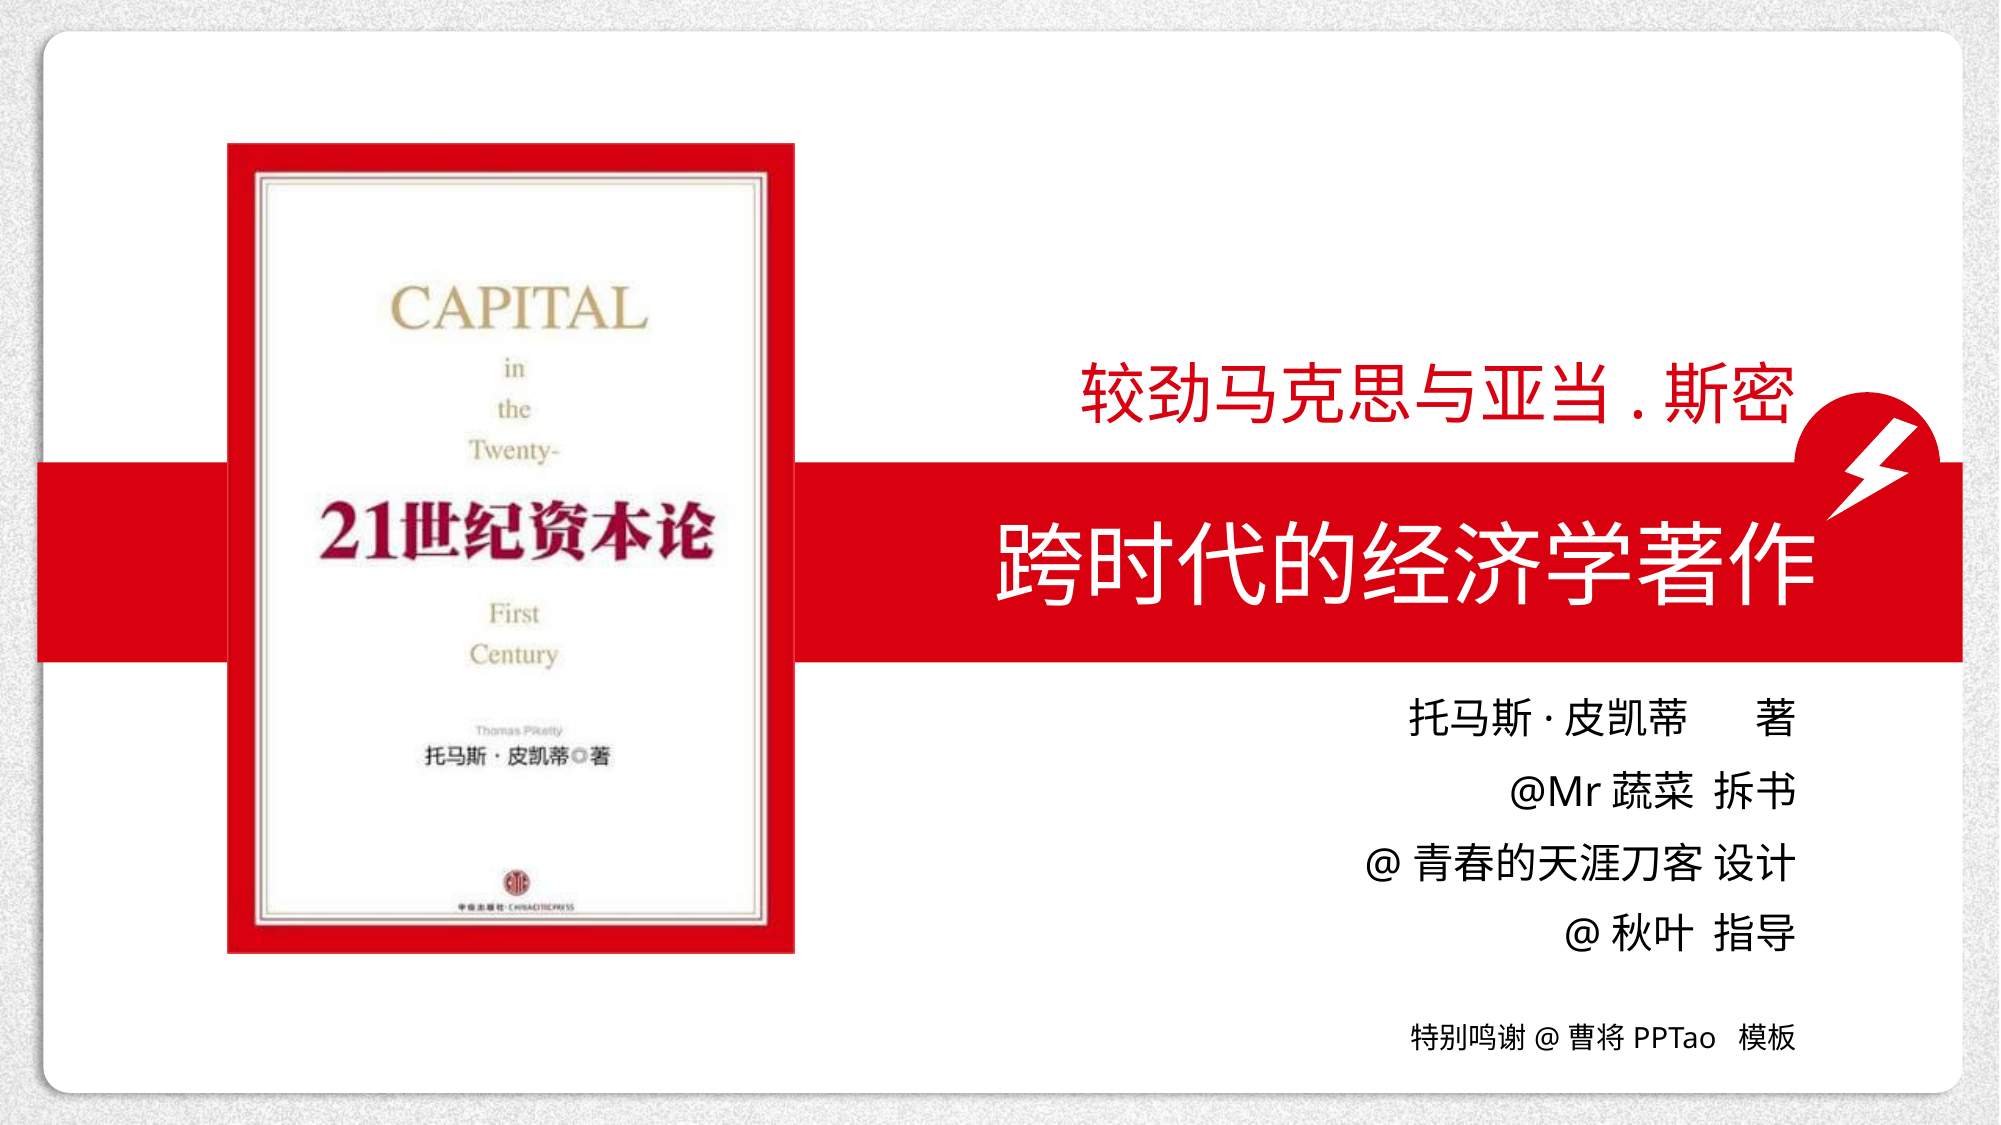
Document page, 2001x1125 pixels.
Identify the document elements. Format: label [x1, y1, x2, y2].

text_box [1794, 392, 1941, 539]
picture [0, 0, 2000, 1125]
